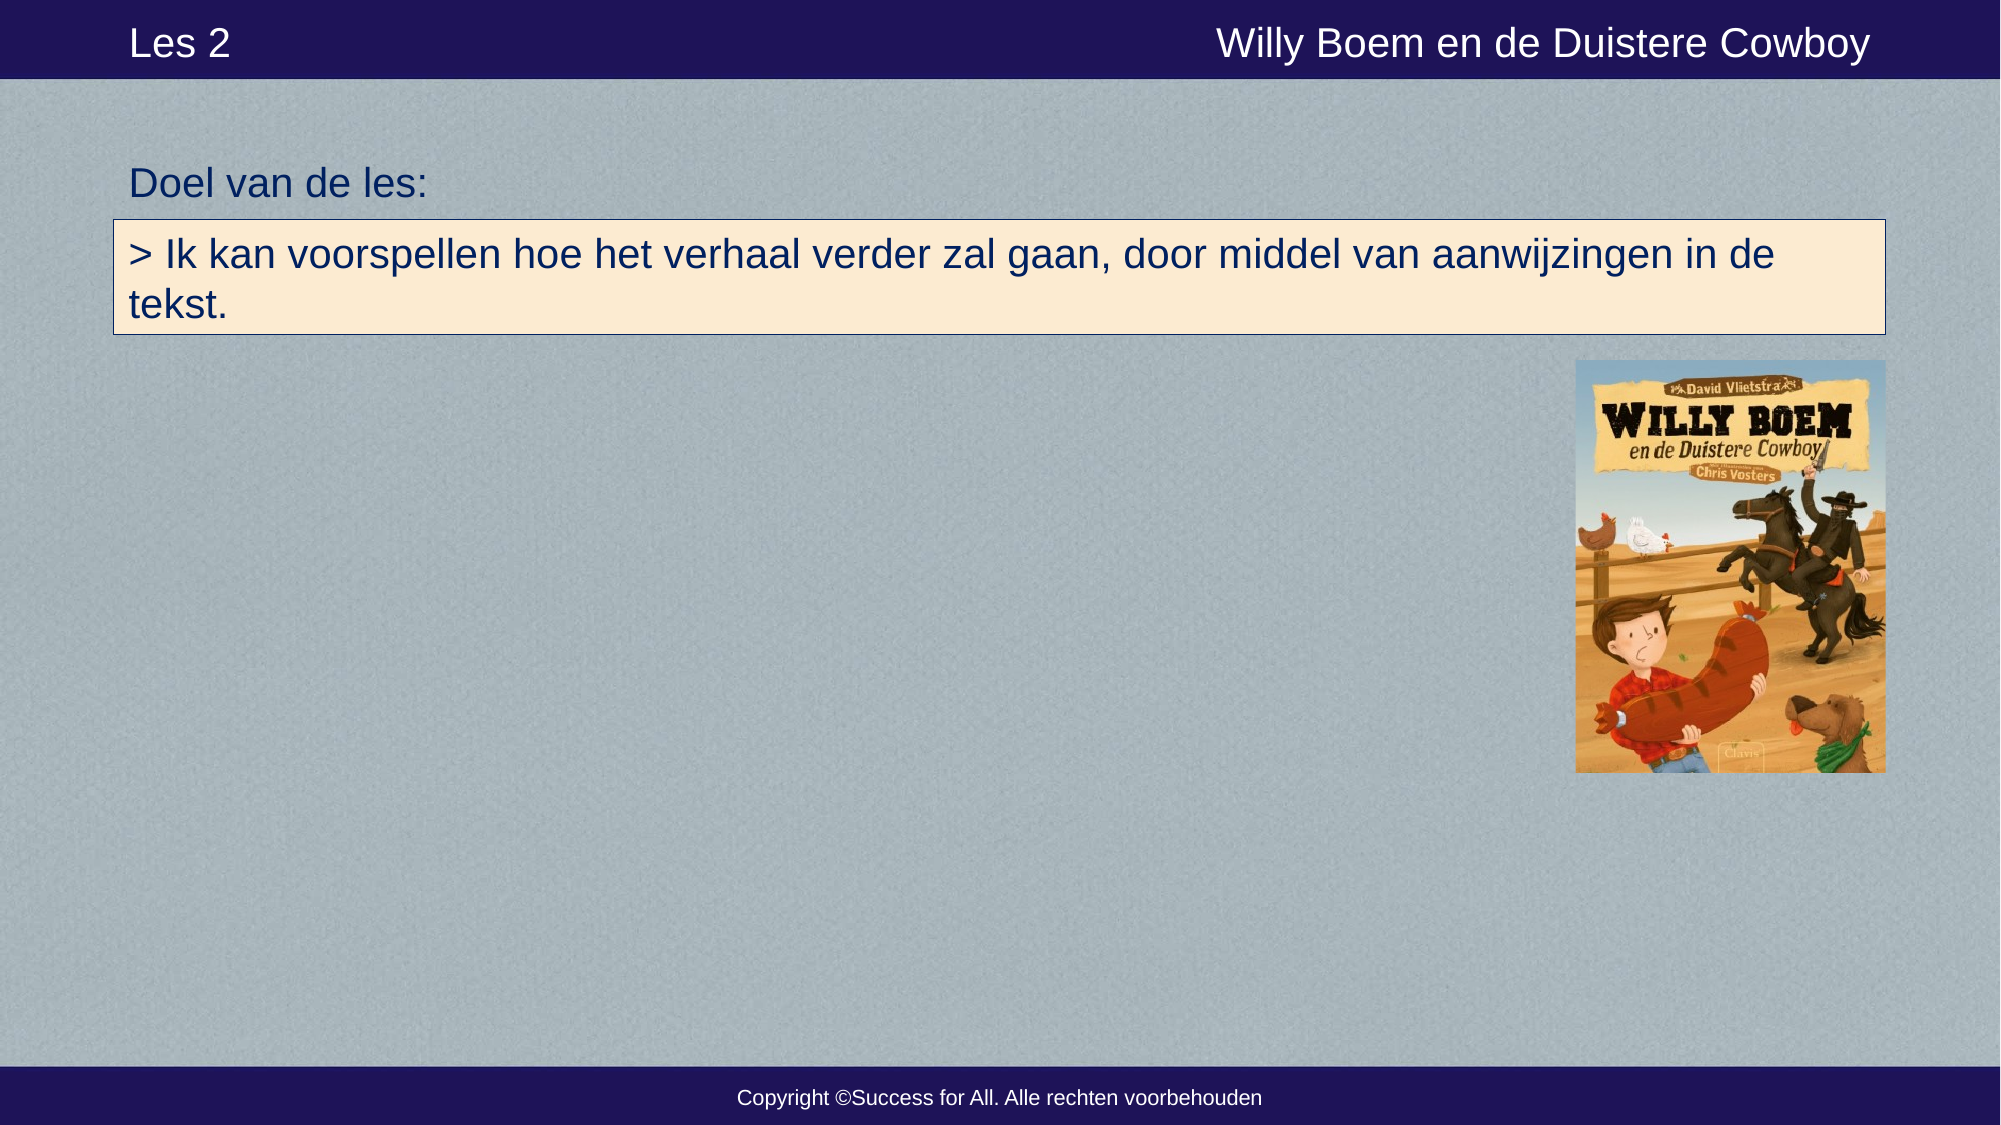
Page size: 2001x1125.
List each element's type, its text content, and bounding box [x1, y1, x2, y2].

picture [0, 0, 2001, 1125]
text_box Willy Boem en de Duistere Cowboy [999, 8, 1886, 73]
text_box Copyright ©Success for All. Alle rechten voorbehouden [0, 1076, 2000, 1125]
text_box Doel van de les: [113, 148, 1635, 214]
text_box Les 2 [114, 8, 354, 73]
text_box > Ik kan voorspellen hoe het verhaal verder zal gaan, door middel van aanwijzingen in de tekst. [113, 219, 1886, 335]
